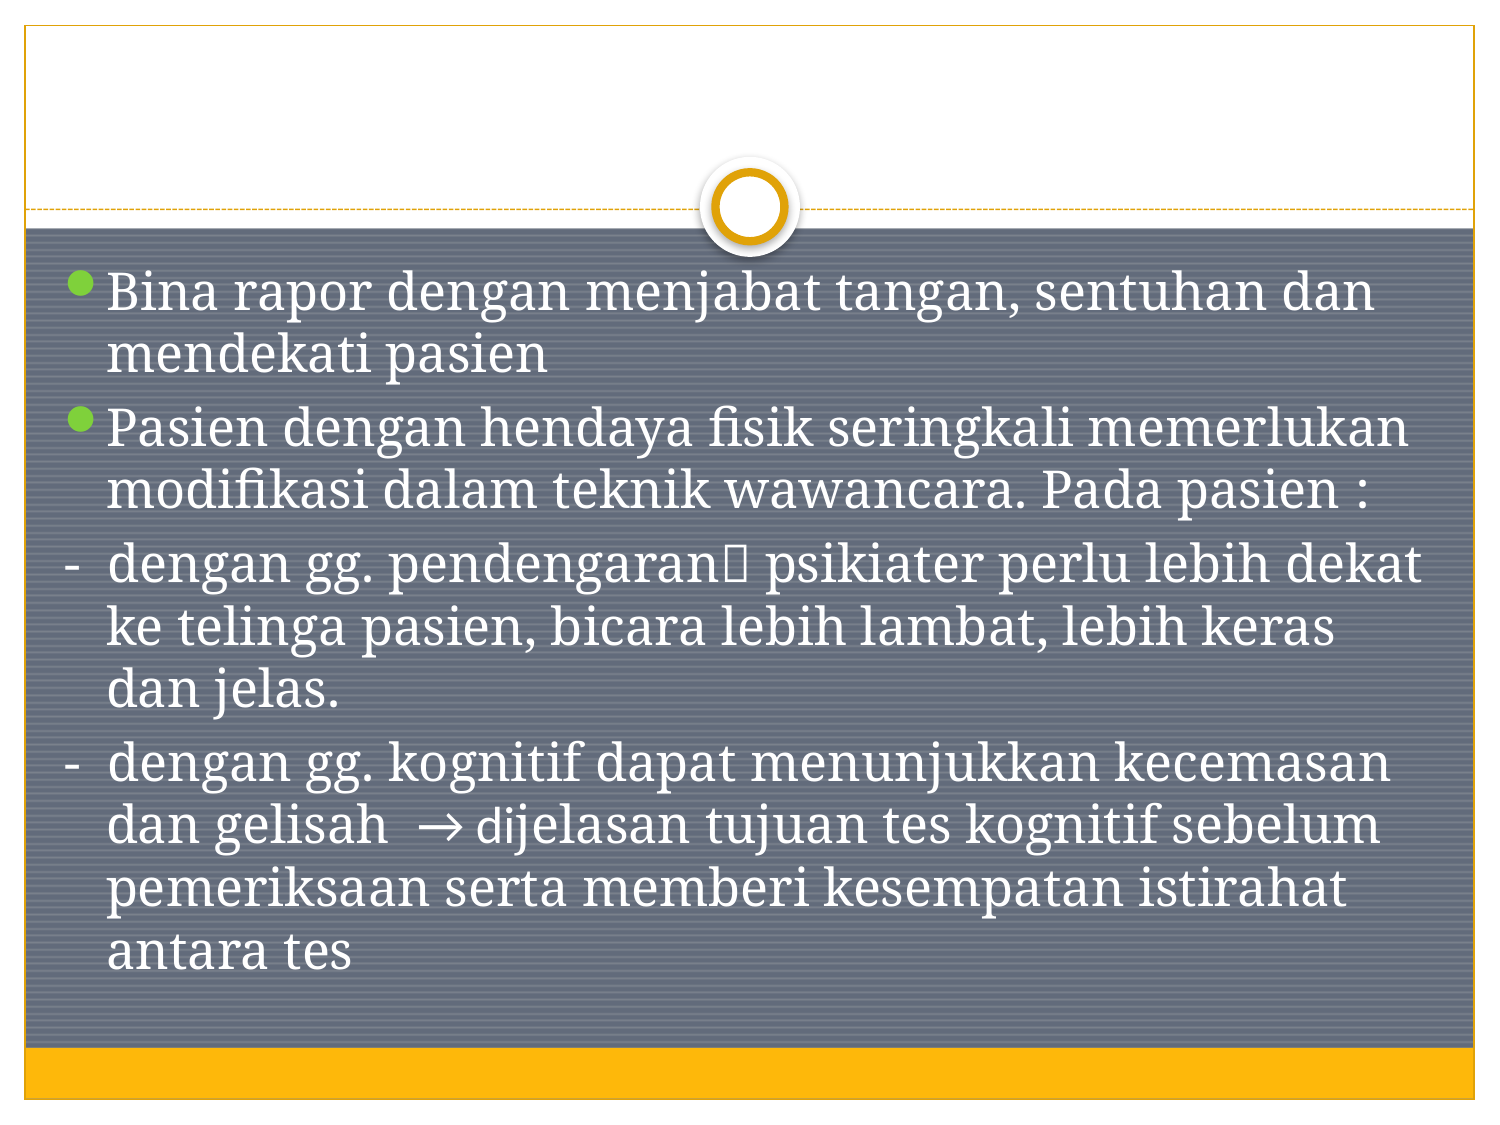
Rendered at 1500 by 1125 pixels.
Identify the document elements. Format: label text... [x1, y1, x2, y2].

list Bina rapor dengan menjabat tangan, sentuhan dan mendekati pasien Pasien dengan hendaya fisik seringkali memerlukan modifikasi dalam teknik wawancara. Pada pasien : - dengan gg. pendengaran psikiater perlu lebih dekat ke telinga pasien, bicara lebih lambat, lebih keras dan jelas. - dengan gg. kognitif dapat menunjukkan kecemasan dan gelisah → dijelasan tujuan tes kognitif sebelum pemeriksaan serta memberi kesempatan istirahat antara tes [49, 250, 1445, 1001]
